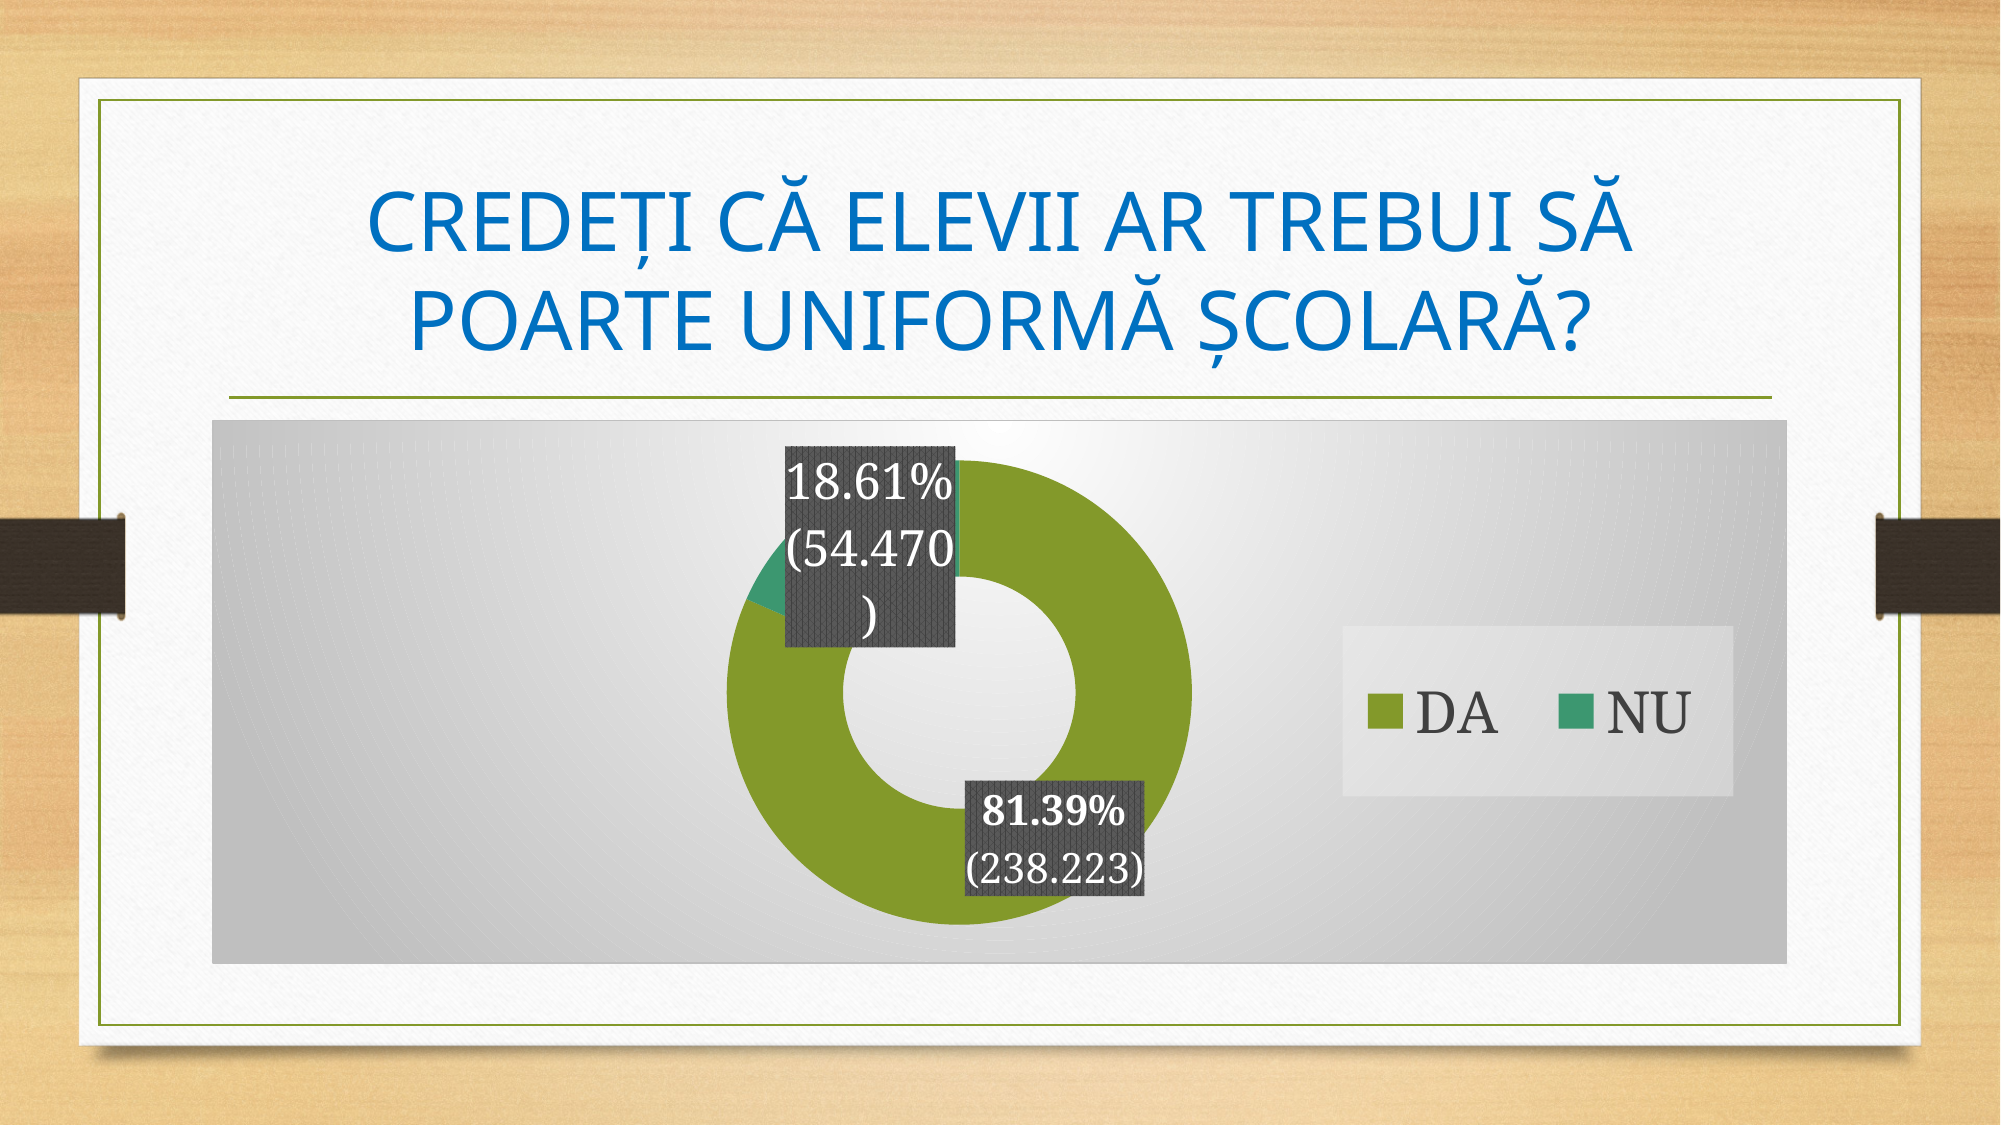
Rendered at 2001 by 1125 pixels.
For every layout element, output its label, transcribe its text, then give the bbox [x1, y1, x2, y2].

chart [212, 419, 1788, 964]
title CREDEȚI CĂ ELEVII AR TREBUI SĂ POARTE UNIFORMĂ ȘCOLARĂ? [212, 161, 1788, 375]
picture [0, 0, 2001, 1125]
